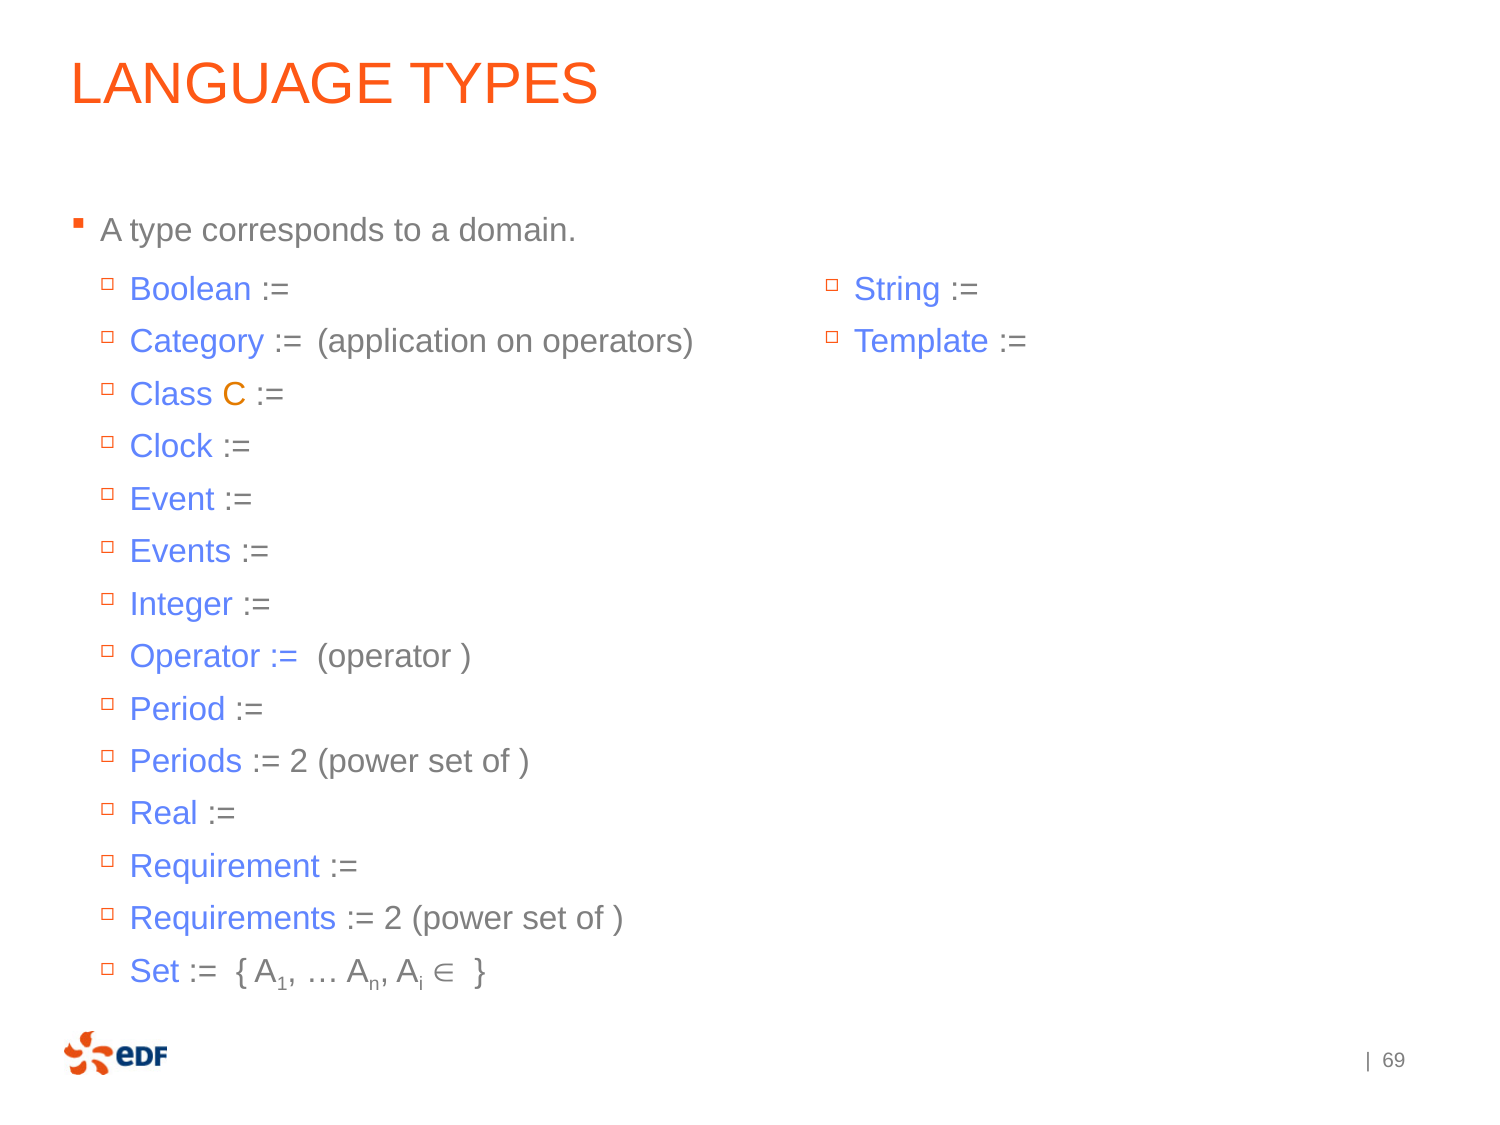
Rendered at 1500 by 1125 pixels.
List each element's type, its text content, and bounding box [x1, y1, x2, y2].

title Language types [64, 45, 1436, 185]
picture [64, 1031, 167, 1075]
list A type corresponds to a domain. [64, 208, 1436, 1005]
